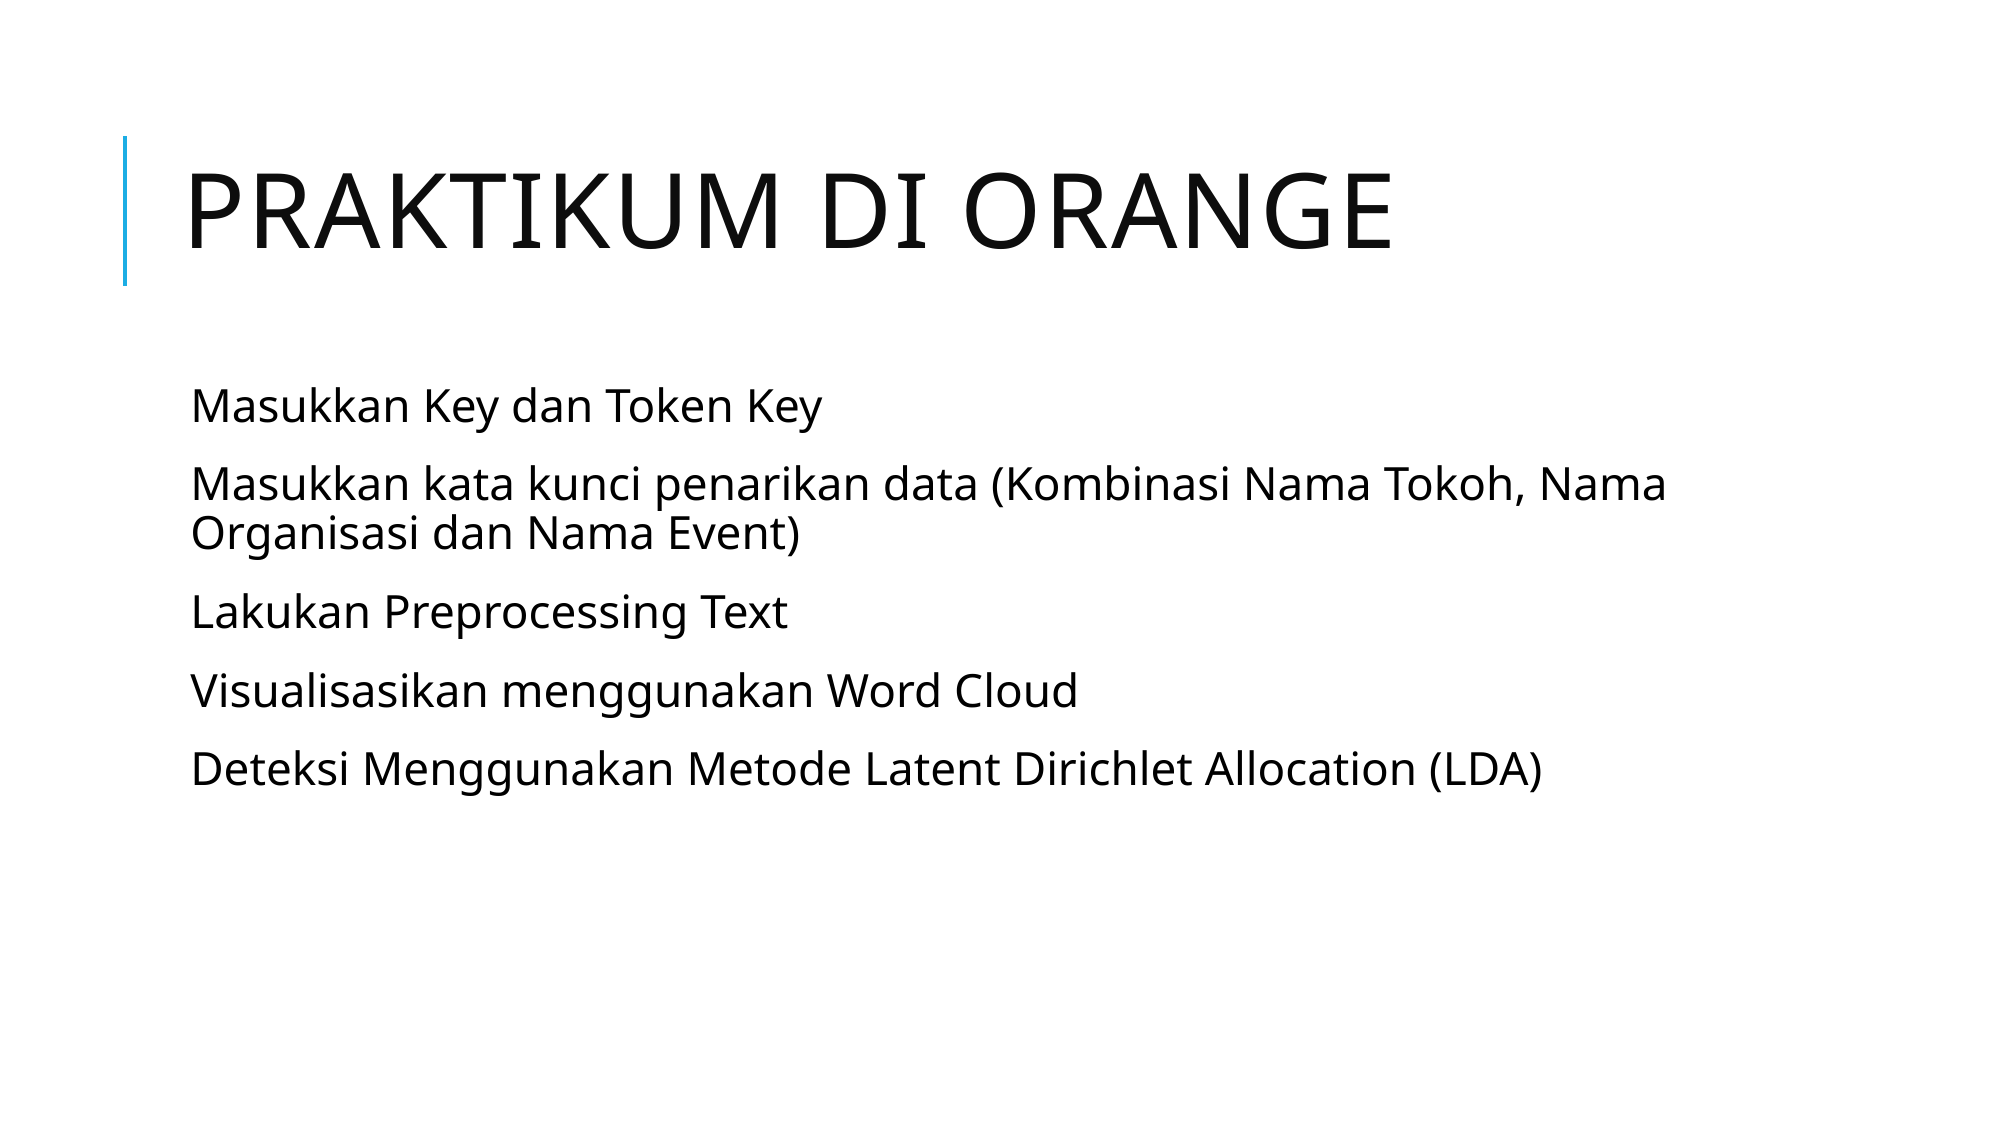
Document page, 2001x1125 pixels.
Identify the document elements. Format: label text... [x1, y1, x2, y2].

list Masukkan Key dan Token Key Masukkan kata kunci penarikan data (Kombinasi Nama Tokoh, Nama Organisasi dan Nama Event) Lakukan Preprocessing Text Visualisasikan menggunakan Word Cloud Deteksi Menggunakan Metode Latent Dirichlet Allocation (LDA) [168, 375, 1763, 1035]
title Praktikum di Orange [168, 96, 1763, 342]
